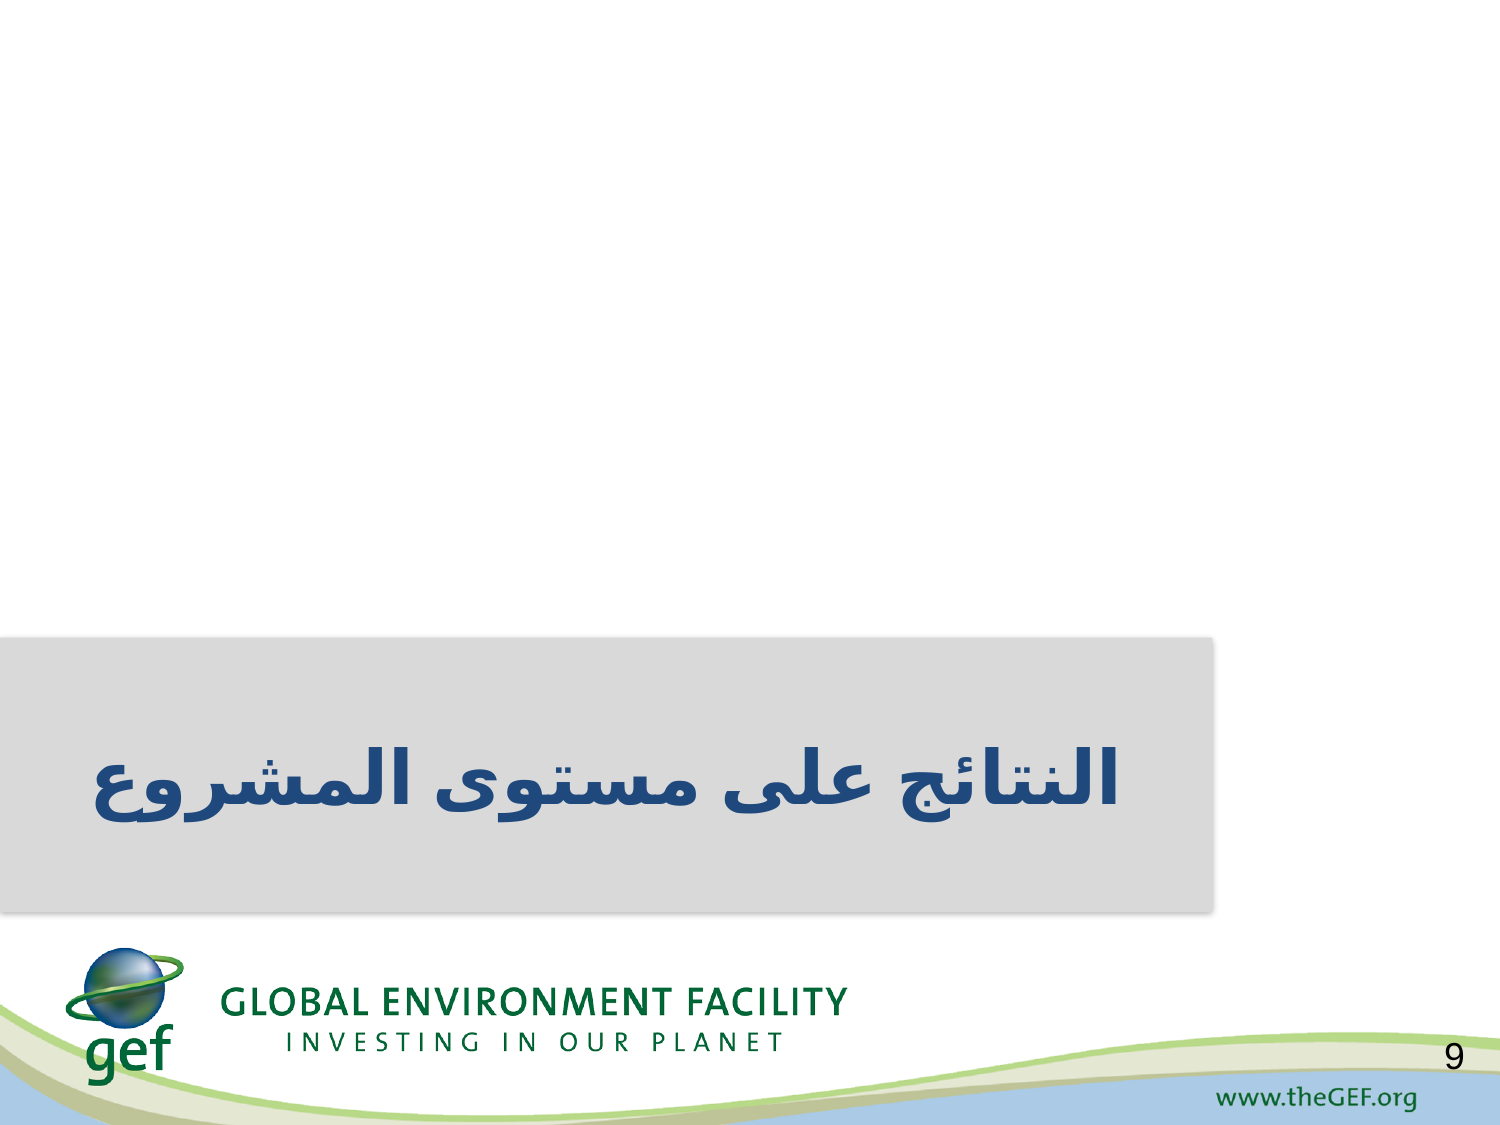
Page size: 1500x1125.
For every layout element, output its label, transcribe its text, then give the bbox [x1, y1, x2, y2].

slide_number 9 [1417, 1012, 1500, 1095]
text_box النتائج على مستوى المشروع [0, 637, 1213, 913]
picture [0, 920, 1500, 1125]
